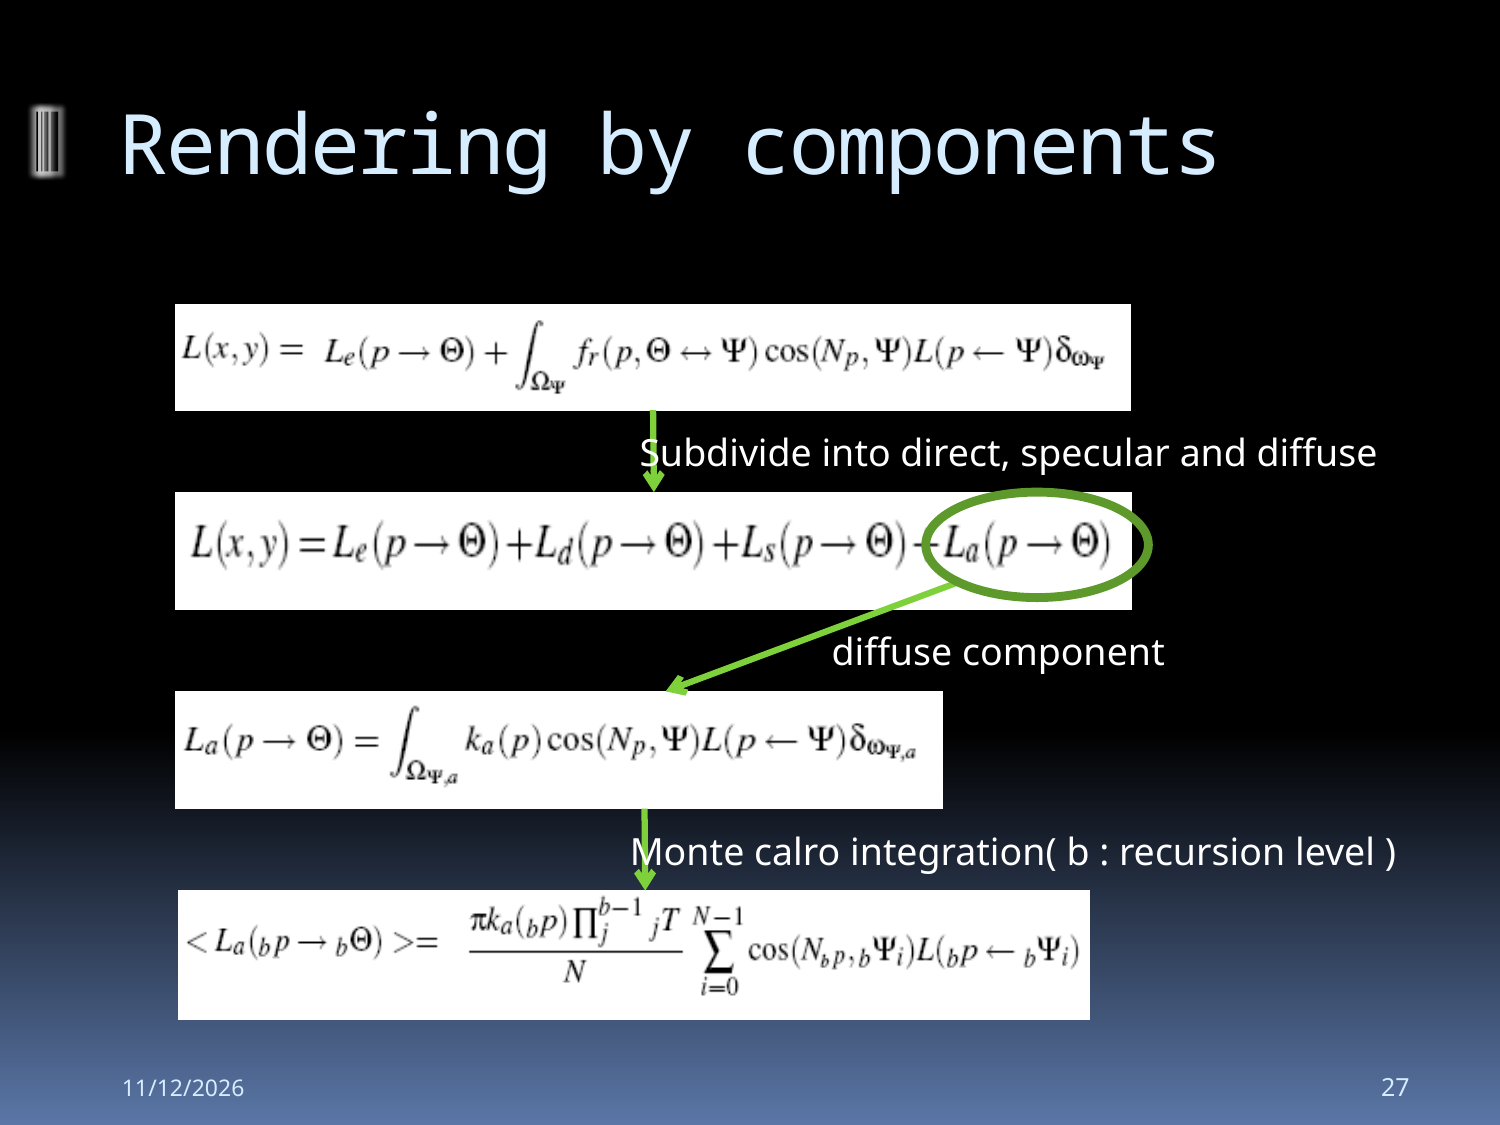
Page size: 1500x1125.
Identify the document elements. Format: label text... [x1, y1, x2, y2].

title Rendering by components [103, 83, 1379, 234]
picture [175, 491, 749, 610]
slide_number 27 [1366, 1052, 1442, 1113]
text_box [756, 489, 867, 784]
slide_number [107, 1052, 457, 1113]
picture [178, 890, 1091, 1020]
picture [175, 304, 1131, 411]
text_box Subdivide into direct, specular and diffuse [624, 421, 1394, 482]
picture [175, 690, 943, 809]
text_box Monte calro integration( b : recursion level ) [614, 820, 1412, 880]
text_box [1142, 524, 1150, 565]
picture [875, 491, 1133, 610]
text_box diffuse component [876, 621, 1180, 681]
